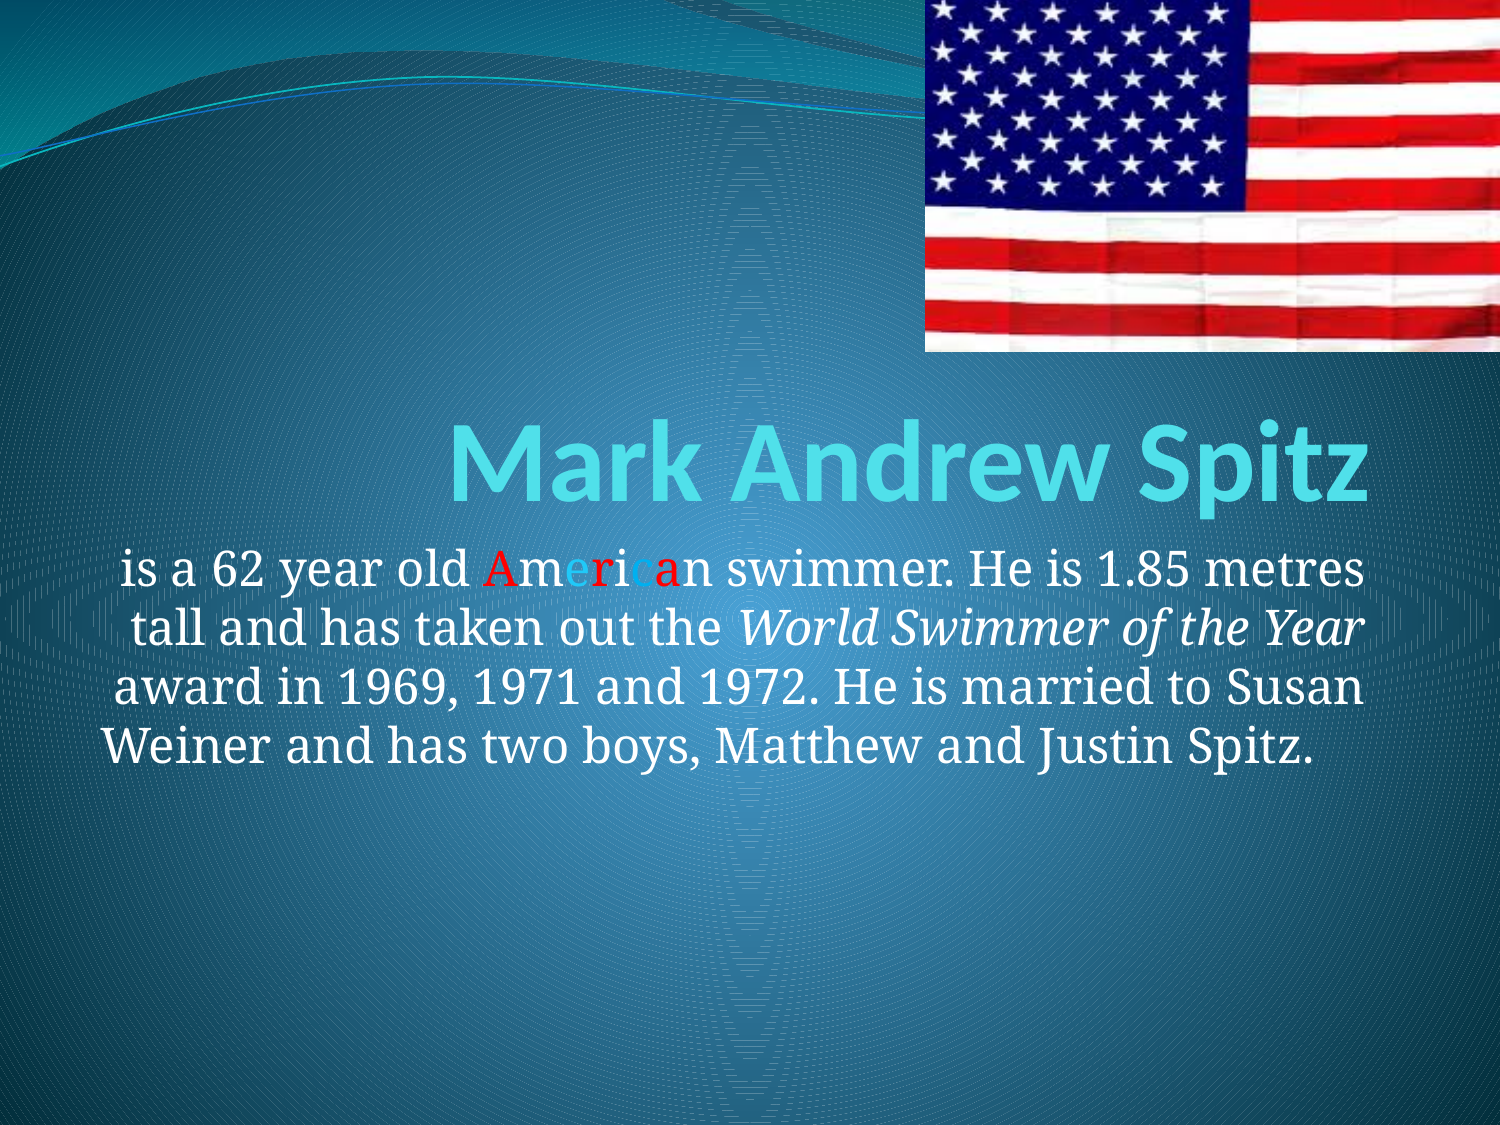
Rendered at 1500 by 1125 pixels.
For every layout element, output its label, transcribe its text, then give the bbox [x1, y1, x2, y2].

title Mark Andrew Spitz [87, 224, 1376, 525]
subtitle is a 62 year old American swimmer. He is 1.85 metres tall and has taken out the World Swimmer of the Year award in 1969, 1971 and 1972. He is married to Susan Weiner and has two boys, Matthew and Justin Spitz. [87, 529, 1376, 818]
picture [925, 0, 1500, 352]
